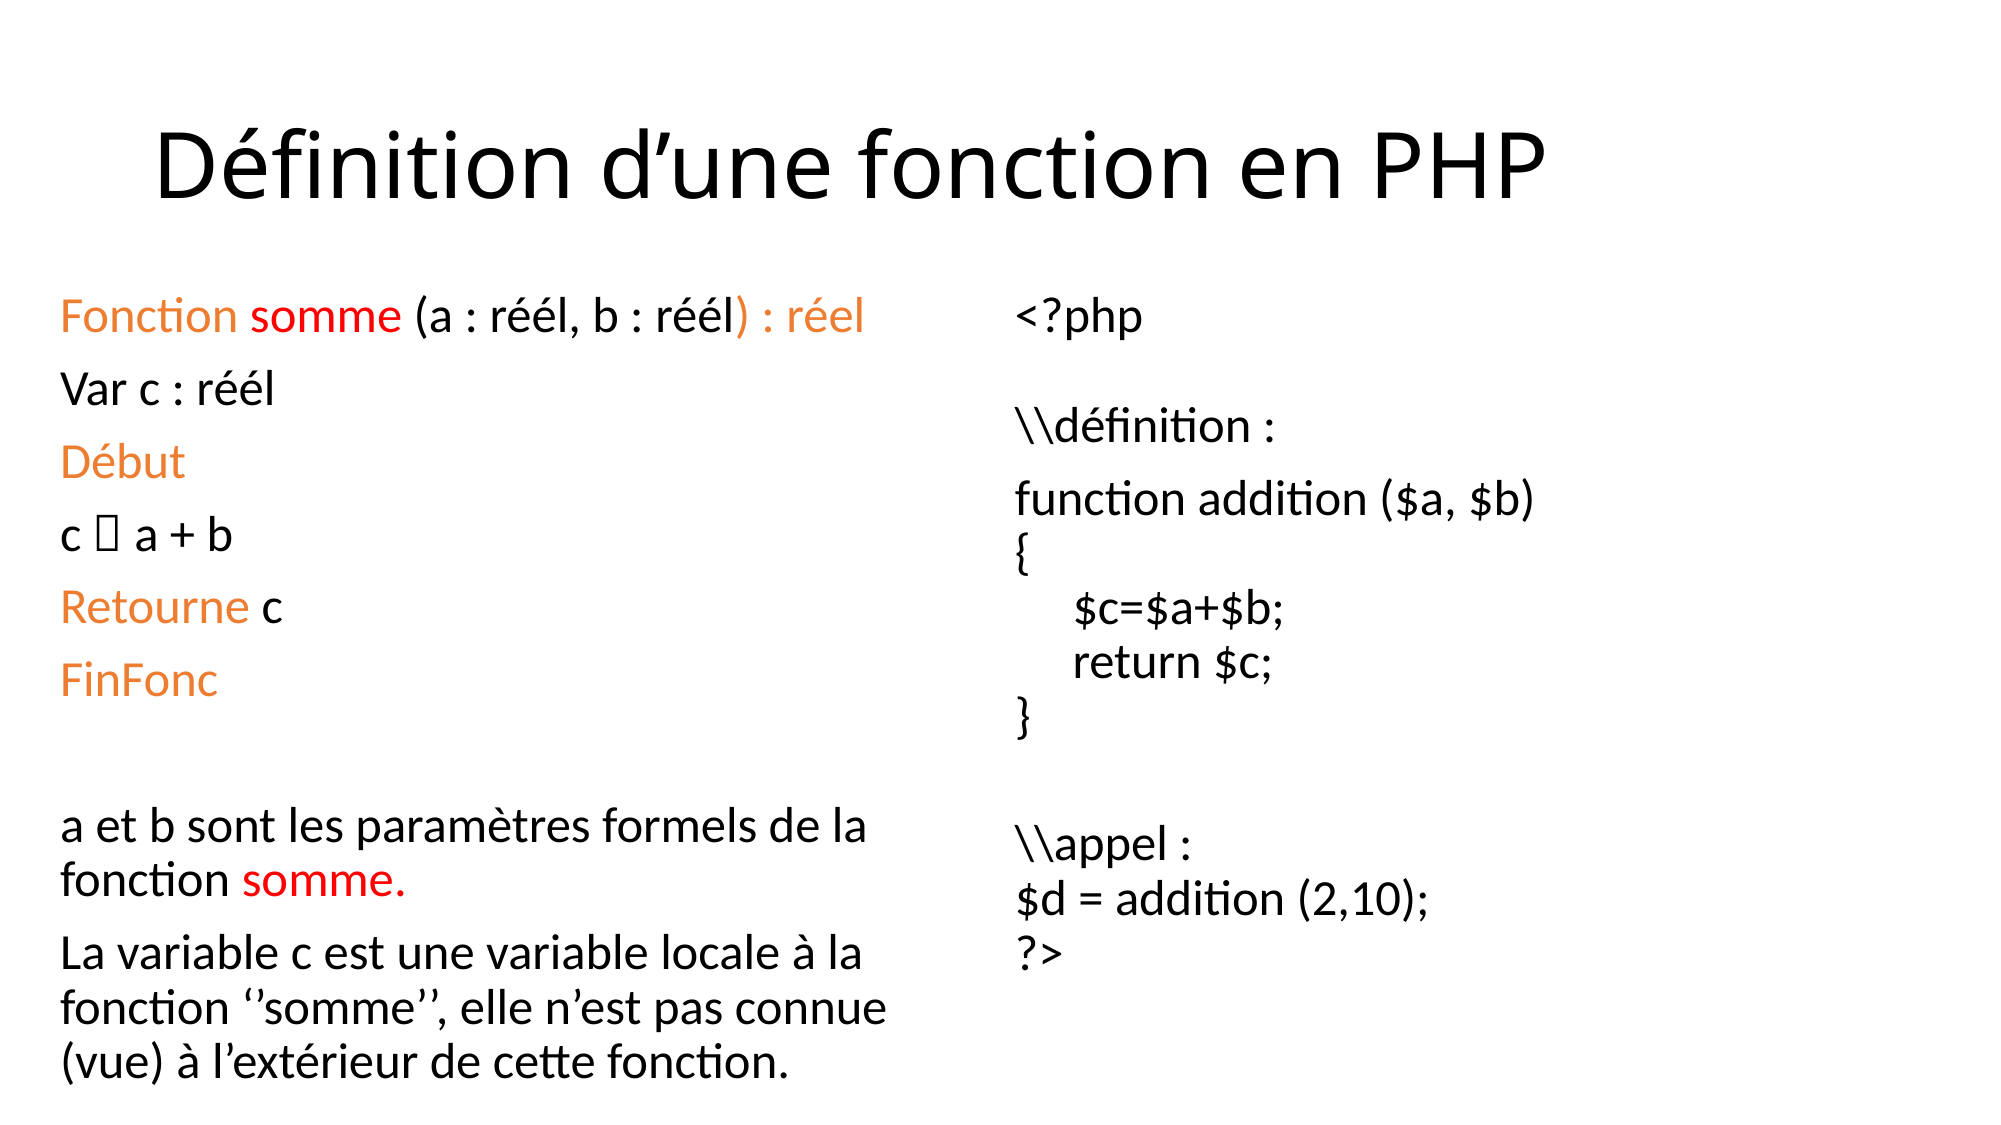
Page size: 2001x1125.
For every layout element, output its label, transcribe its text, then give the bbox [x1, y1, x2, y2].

list Fonction somme (a : réél, b : réél) : réel Var c : réél Début c  a + b Retourne c FinFonc a et b sont les paramètres formels de la fonction somme. La variable c est une variable locale à la fonction ‘’somme’’, elle n’est pas connue (vue) à l’extérieur de cette fonction. [45, 281, 930, 1098]
list <?php \\définition : function addition ($a, $b) { $c=$a+$b; return $c; } \\appel : $d = addition (2,10); ?> [999, 281, 1980, 990]
title Définition d’une fonction en PHP [137, 59, 1863, 278]
